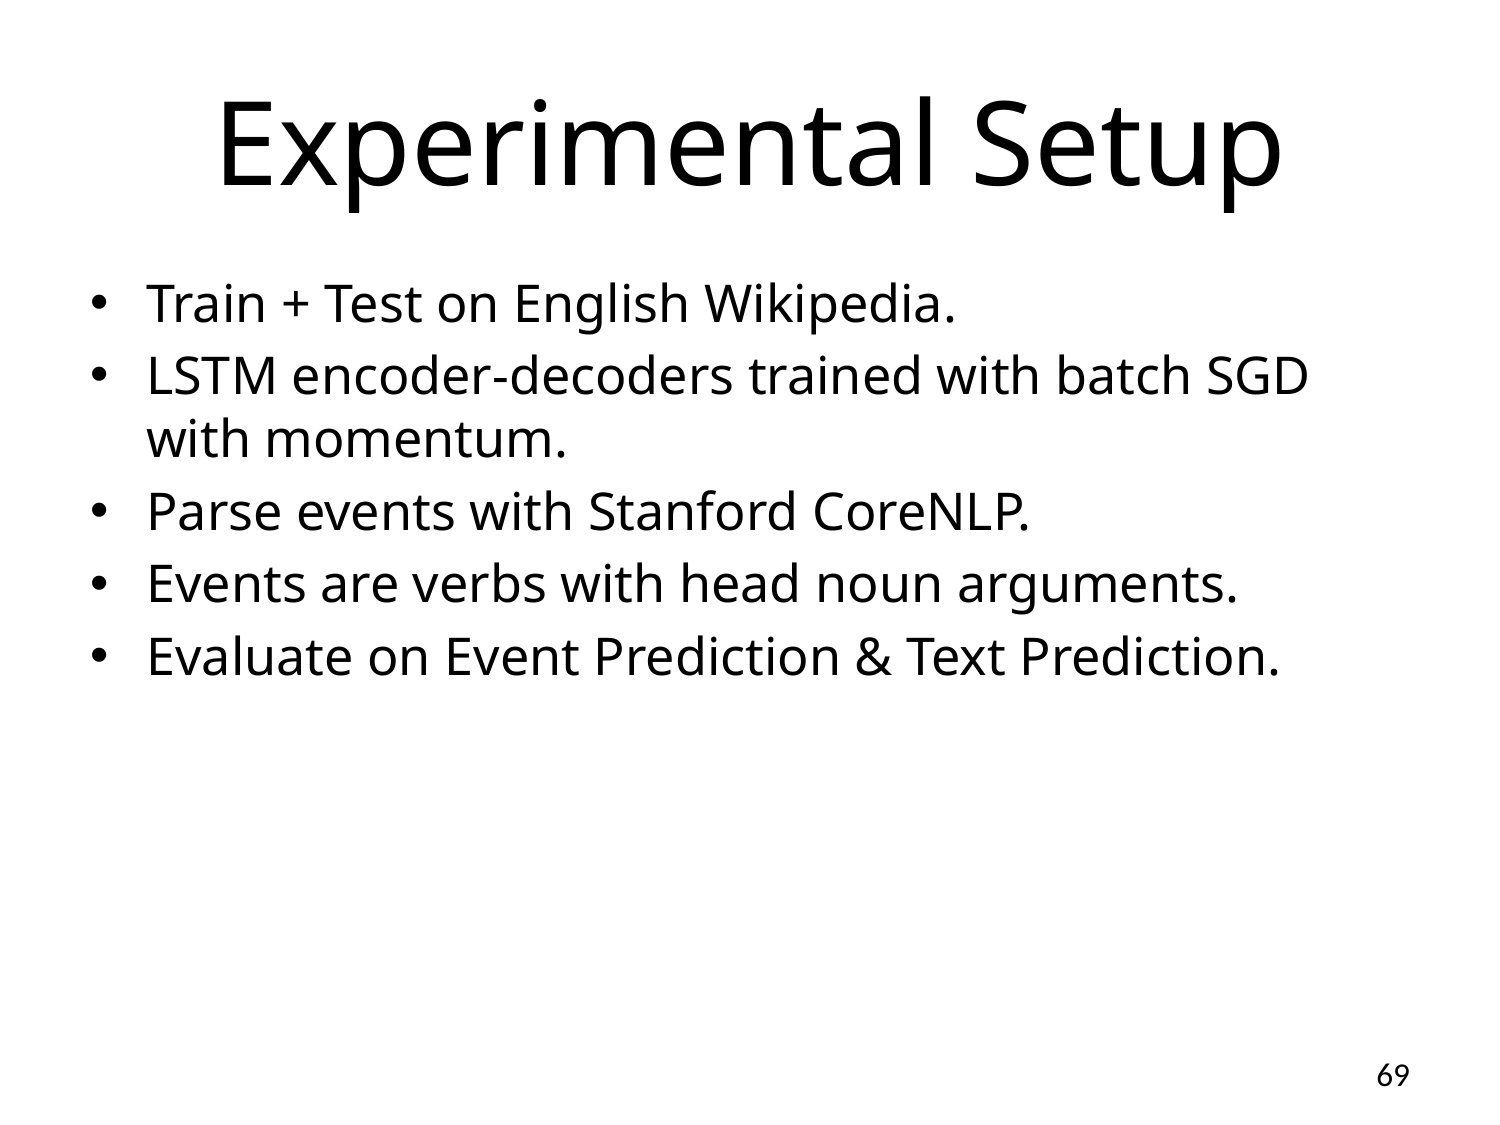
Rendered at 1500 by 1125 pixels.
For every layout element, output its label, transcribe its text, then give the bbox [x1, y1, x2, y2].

title Experimental Setup [75, 45, 1425, 233]
slide_number 69 [1074, 1042, 1425, 1103]
list Train + Test on English Wikipedia. LSTM encoder-decoders trained with batch SGD with momentum. Parse events with Stanford CoreNLP. Events are verbs with head noun arguments. Evaluate on Event Prediction & Text Prediction. [75, 262, 1425, 1005]
